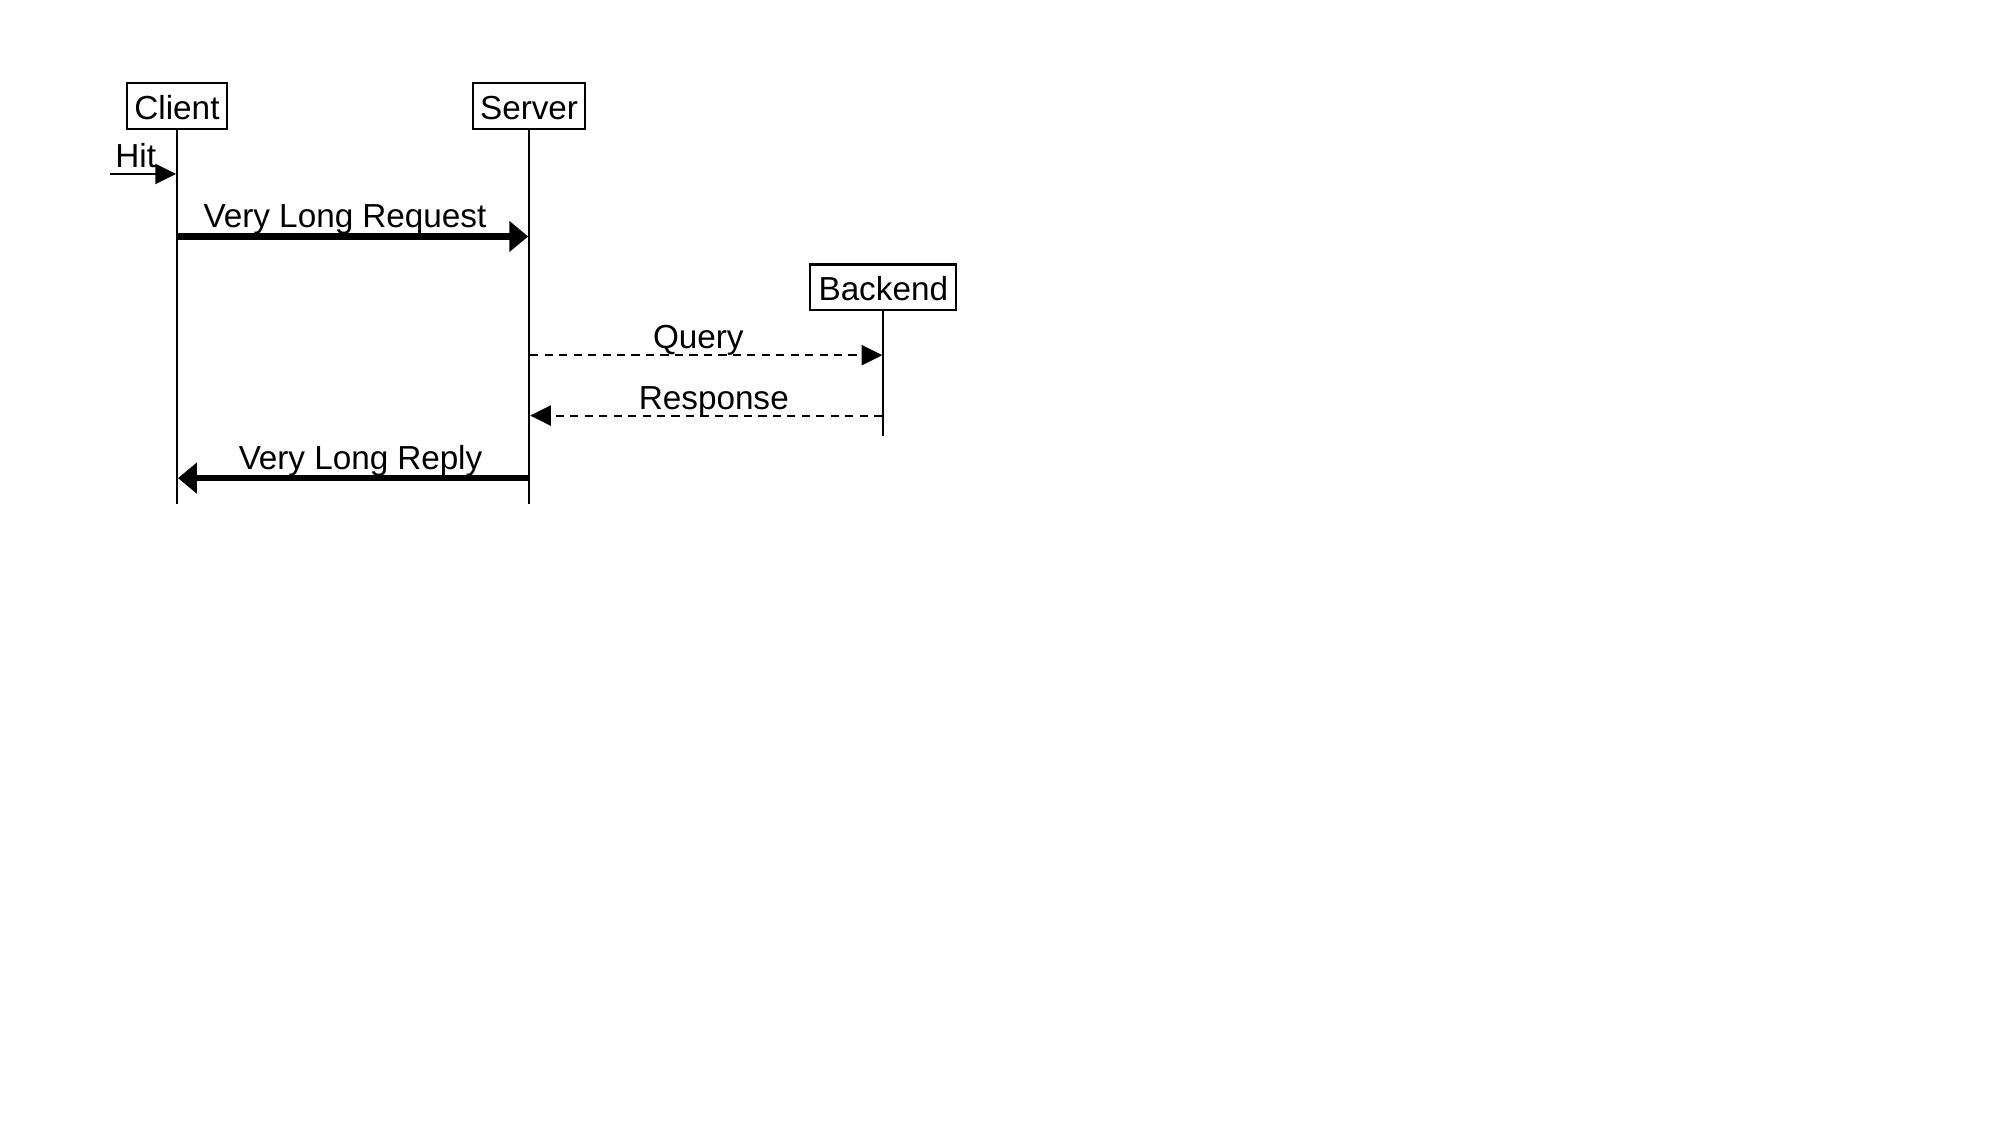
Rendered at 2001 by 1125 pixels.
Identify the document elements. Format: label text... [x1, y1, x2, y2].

text_box Query [650, 316, 746, 355]
text_box Hit [113, 135, 159, 173]
text_box Client [127, 83, 228, 130]
text_box Response [636, 377, 792, 415]
text_box [74, 74, 1005, 505]
text_box Backend [810, 264, 957, 311]
text_box Very Long Request [200, 195, 490, 233]
text_box Server [472, 83, 586, 130]
text_box Very Long Reply [235, 437, 487, 475]
